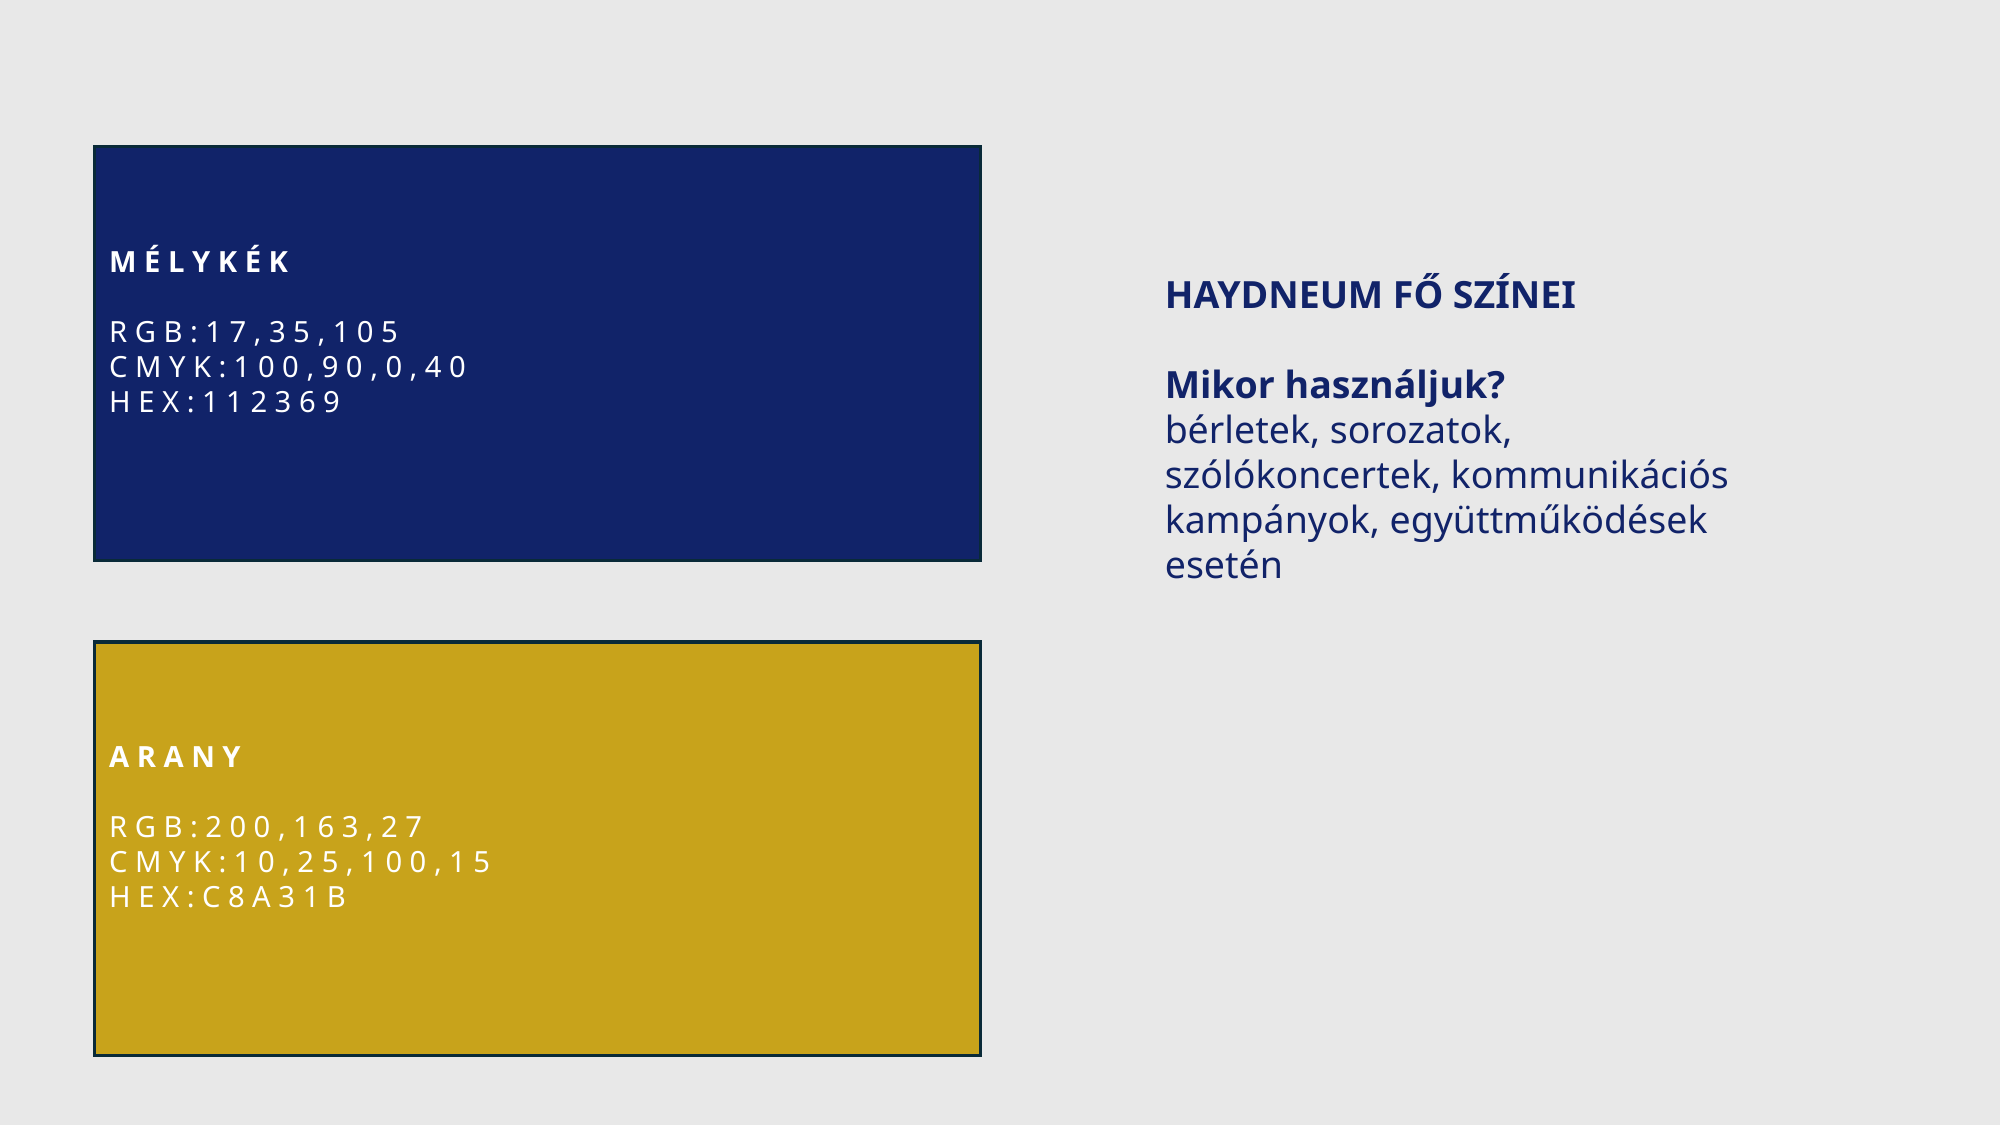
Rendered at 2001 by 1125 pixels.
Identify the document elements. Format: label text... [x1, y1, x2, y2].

text_box HAYDNEUM FŐ SZÍNEI Mikor használjuk? bérletek, sorozatok, szólókoncertek, kommunikációs kampányok, együttműködések esetén [1149, 263, 1808, 639]
text_box M É L Y K É K R G B : 1 7 , 3 5 , 1 0 5 C M Y K : 1 0 0 , 9 0 , 0 , 4 0 H E X : 1 1 2 3 6 9 [93, 145, 982, 562]
text_box A R A N Y R G B : 2 0 0 , 1 6 3 , 2 7 C M Y K : 1 0 , 2 5 , 1 0 0 , 1 5 H E X : C 8 A 3 1 B [93, 640, 982, 1057]
